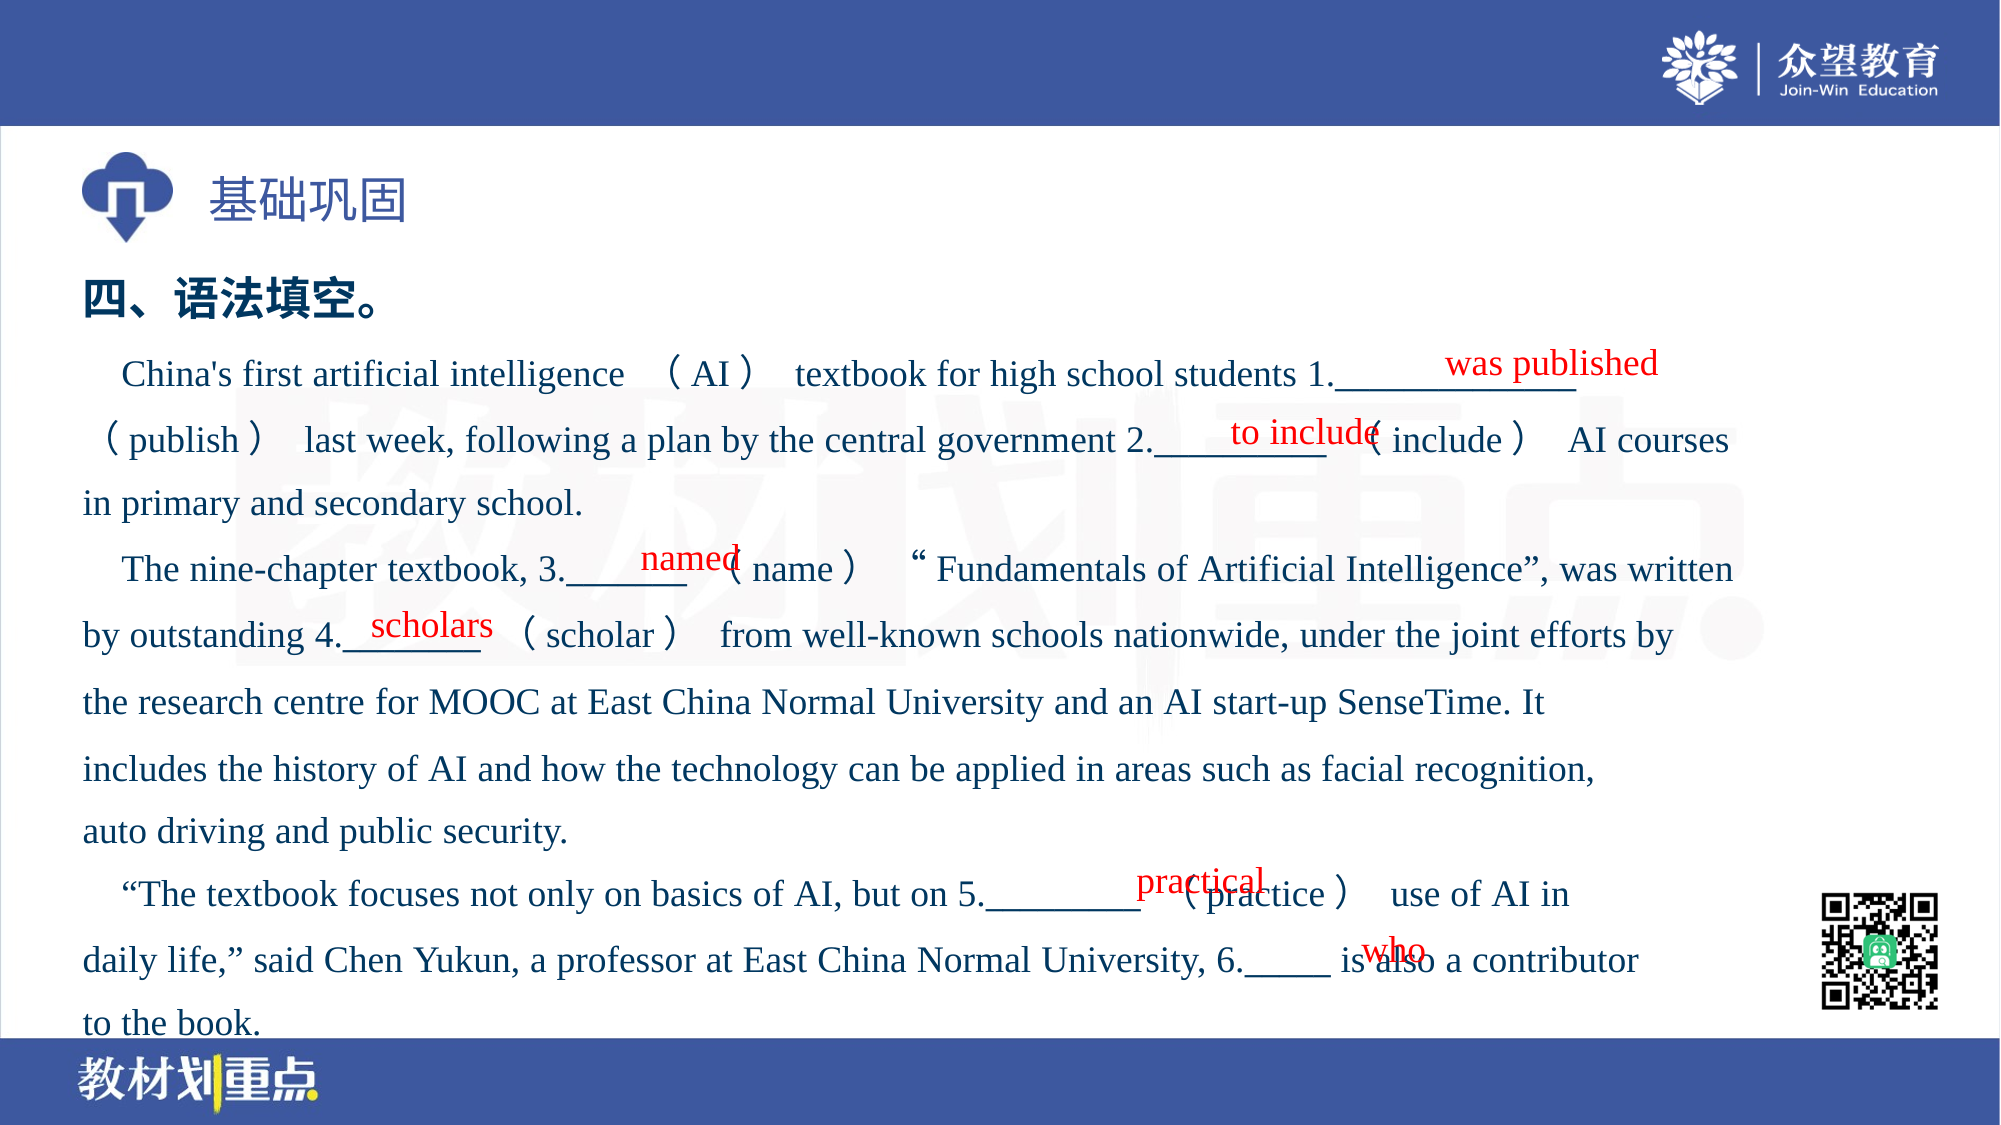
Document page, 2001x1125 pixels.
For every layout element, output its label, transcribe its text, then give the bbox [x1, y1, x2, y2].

text_box 四、语法填空。 [82, 247, 1817, 319]
text_box practical [1122, 840, 1280, 896]
text_box China's first artificial intelligence （AI） textbook for high school students 1.______________ （publish） last week, following a plan by the central government 2.__________ （include） AI courses in primary and secondary school. [82, 326, 1817, 517]
text_box “The textbook focuses not only on basics of AI, but on 5._________ （practice） use of AI in daily life,” said Chen Yukun, a professor at East China Normal University, 6._____ is also a contributor to the book. [82, 847, 1817, 1037]
text_box to include [1212, 389, 1399, 446]
picture [0, 0, 2000, 1125]
text_box who [1347, 909, 1440, 965]
text_box scholars [357, 584, 508, 640]
text_box The nine-chapter textbook, 3._______ （name） “Fundamentals of Artificial Intelligence”, was written by outstanding 4.________ （scholar） from well-known schools nationwide, under the joint efforts by the research centre for MOOC at East China Normal University and an AI start-up SenseTime. It includes the history of AI and how the technology can be applied in areas such as facial recognition, auto driving and public security. [82, 522, 1817, 845]
text_box named [627, 517, 755, 573]
text_box was published [1426, 320, 1677, 377]
